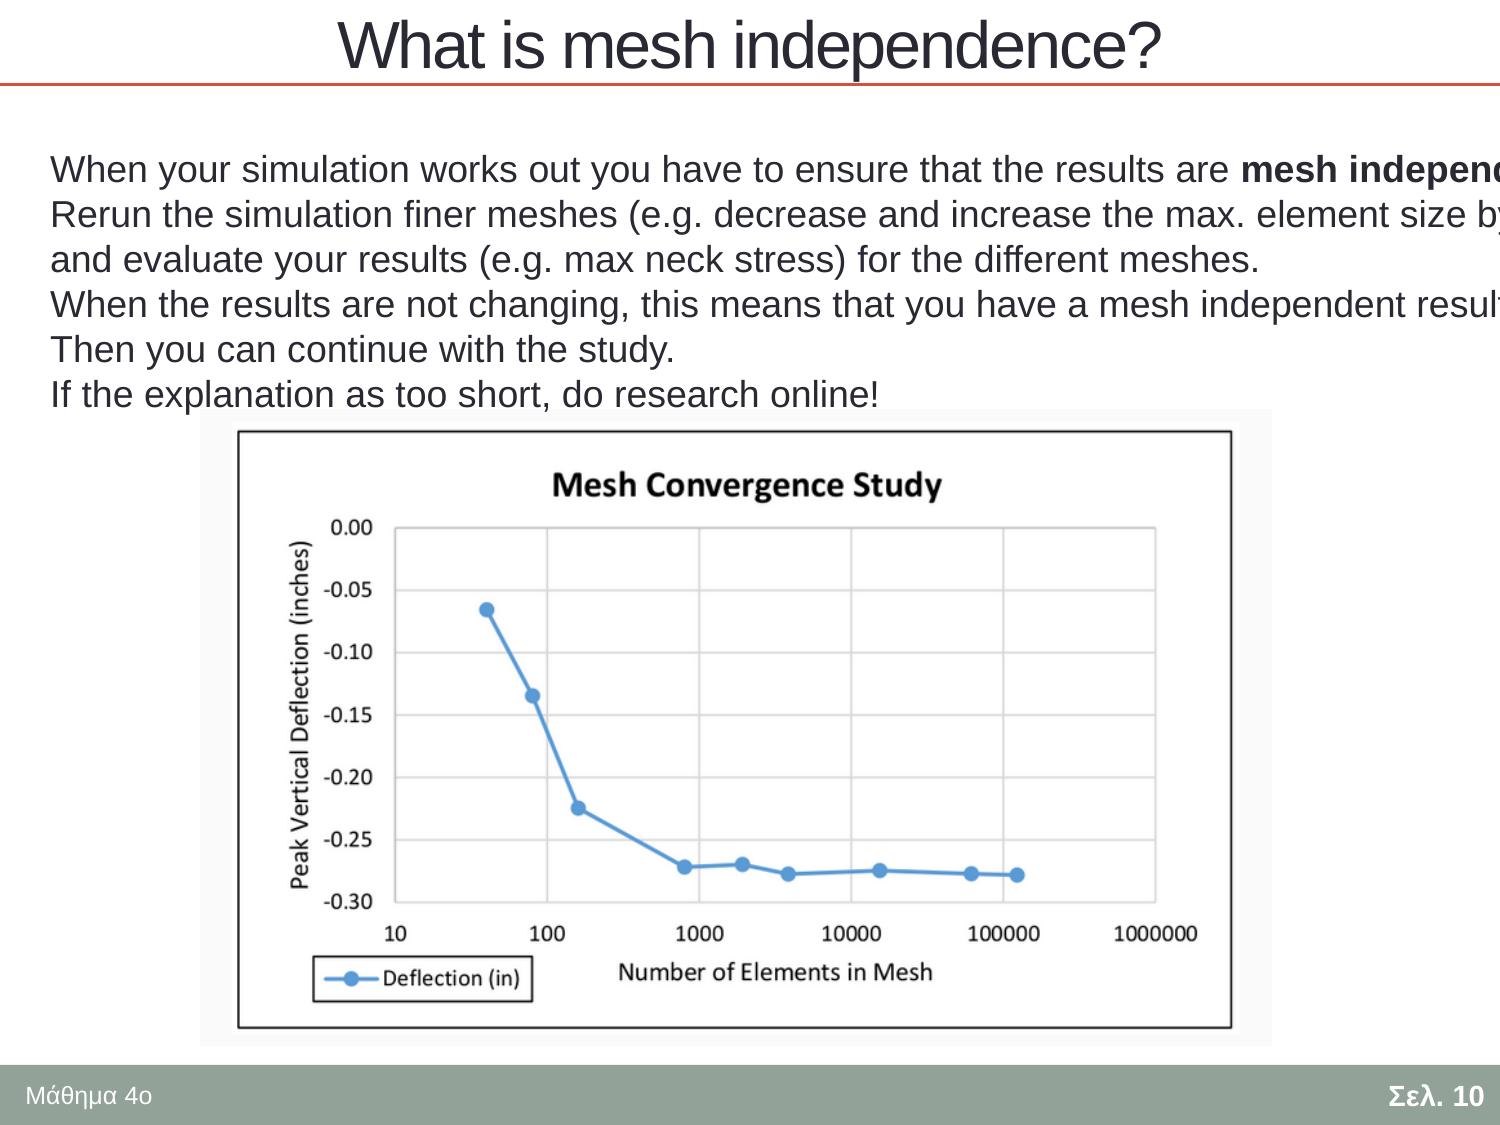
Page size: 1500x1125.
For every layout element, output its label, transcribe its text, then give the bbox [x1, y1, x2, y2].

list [200, 408, 1272, 1047]
slide_number Σελ. 10 [1250, 1068, 1500, 1122]
title What is mesh independence? [0, 0, 1500, 85]
text_box When your simulation works out you have to ensure that the results are mesh independent! Rerun the simulation finer meshes (e.g. decrease and increase the max. element size by of 2) and evaluate your results (e.g. max neck stress) for the different meshes. When the results are not changing, this means that you have a mesh independent result! Then you can continue with the study. If the explanation as too short, do research online! [35, 137, 1500, 513]
